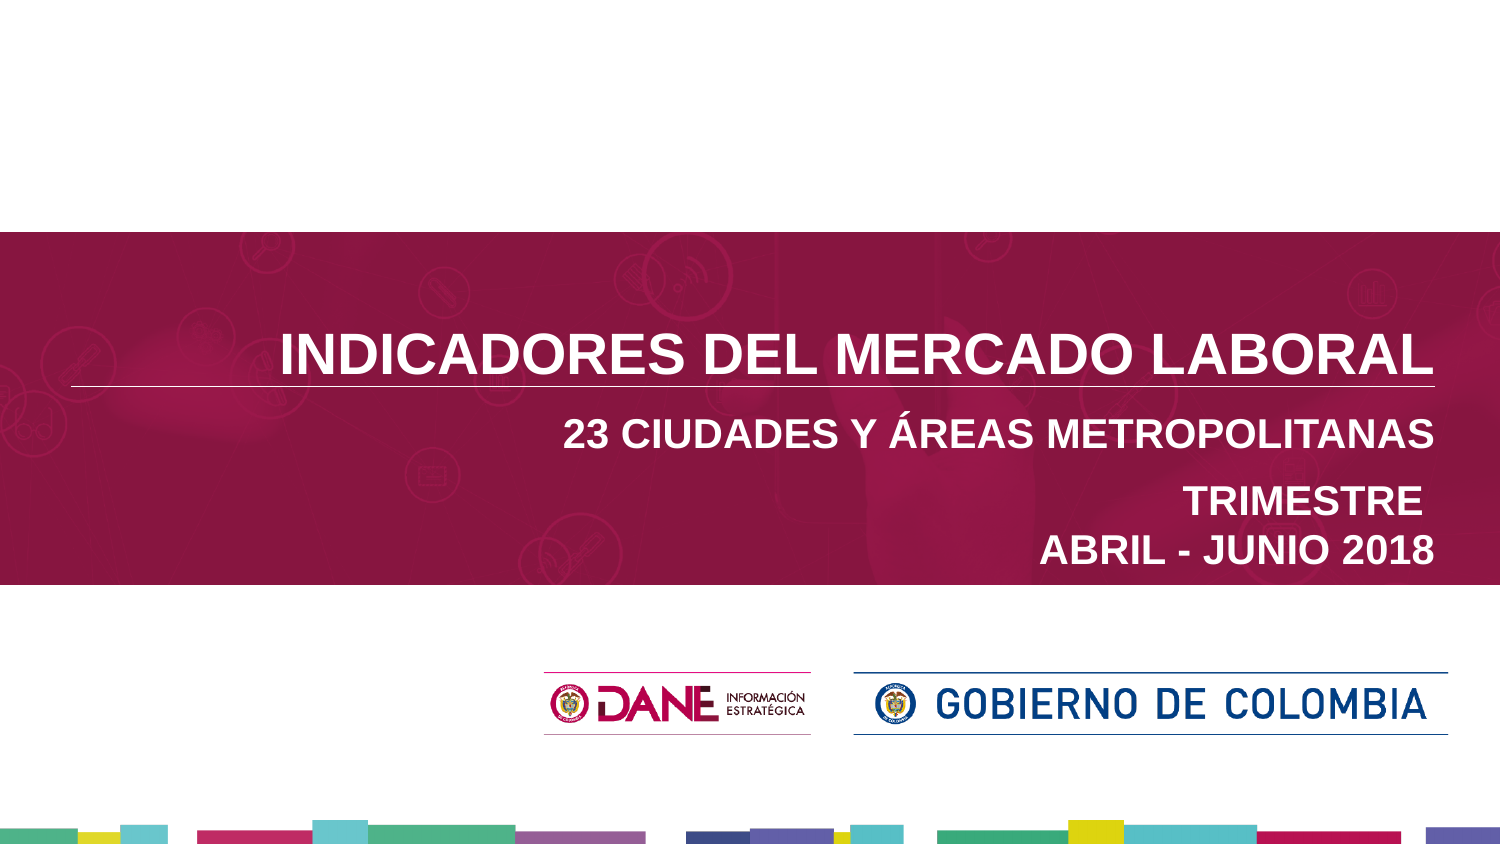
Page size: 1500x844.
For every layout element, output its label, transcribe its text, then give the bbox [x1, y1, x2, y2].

picture [0, 232, 1500, 585]
picture [0, 820, 1500, 844]
text_box TRIMESTRE ABRIL - JUNIO 2018 [572, 473, 1436, 586]
text_box INDICADORES DEL MERCADO LABORAL [76, 235, 1436, 386]
picture [537, 664, 1453, 741]
text_box 23 CIUDADES Y ÁREAS METROPOLITANAS [159, 406, 1435, 457]
